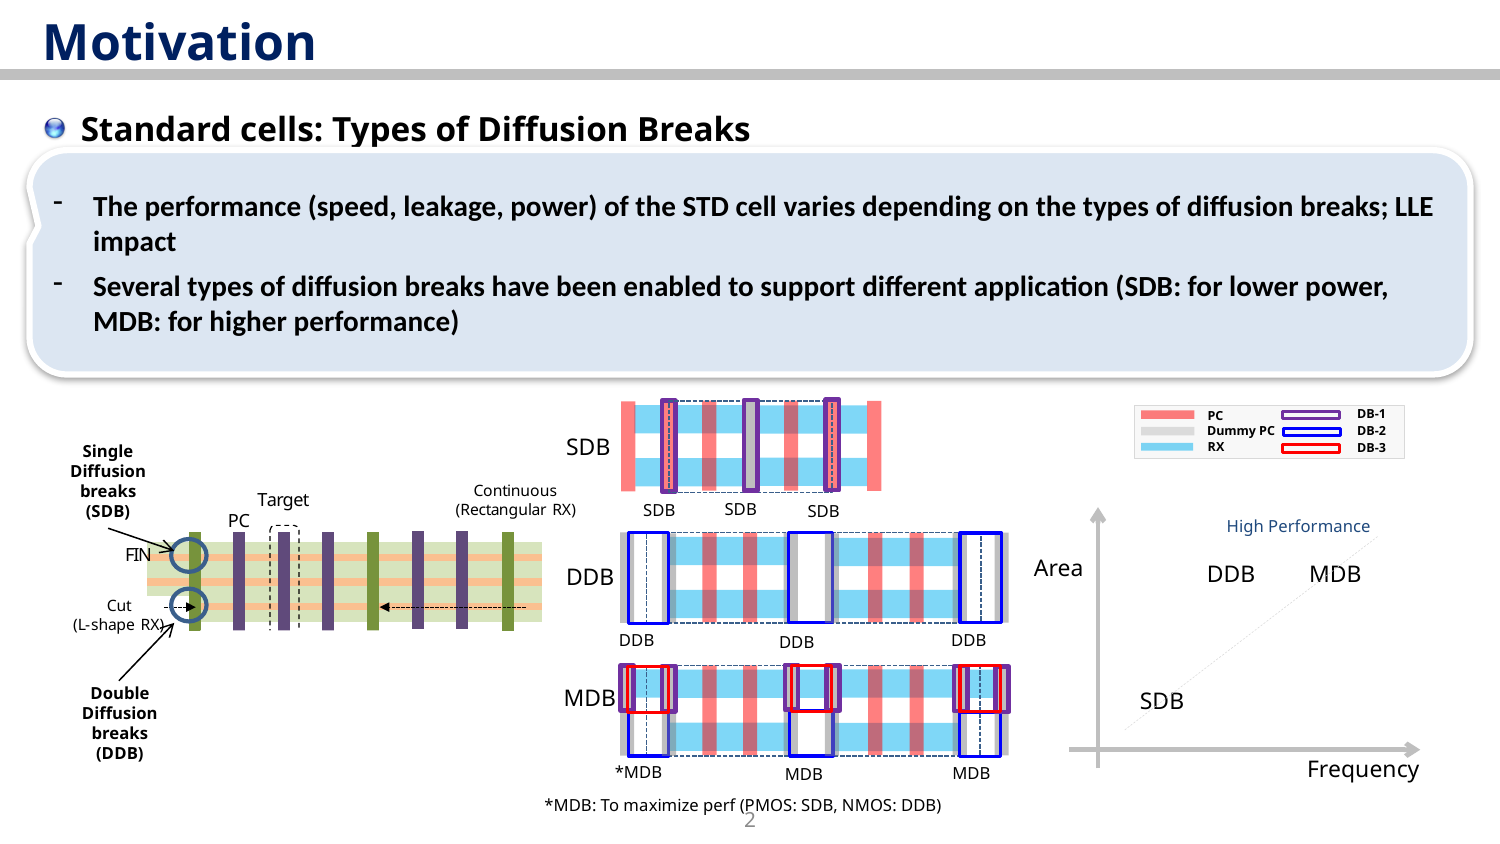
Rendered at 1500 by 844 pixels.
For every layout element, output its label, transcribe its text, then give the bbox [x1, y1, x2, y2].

text_box DDB [592, 554, 633, 600]
text_box *MDB: To maximize perf (PMOS: SDB, NMOS: DDB) [526, 785, 964, 824]
text_box DDB [601, 621, 672, 659]
text_box [636, 405, 661, 434]
text_box [657, 531, 788, 625]
text_box [628, 532, 669, 621]
slide_number 2 [0, 798, 1500, 844]
text_box [824, 531, 955, 625]
text_box The performance (speed, leakage, power) of the STD cell varies depending on the types of diffusion breaks; LLE impact Several types of diffusion breaks have been enabled to support different application (SDB: for lower power, MDB: for higher performance) [26, 146, 1474, 378]
text_box [840, 405, 867, 434]
text_box [960, 532, 1002, 621]
text_box [840, 457, 867, 487]
text_box [825, 399, 839, 491]
text_box [620, 532, 628, 554]
text_box [788, 532, 833, 622]
title Motivation [30, 5, 1470, 75]
text_box DDB [761, 622, 833, 661]
text_box SDB [789, 491, 858, 530]
text_box SDB [548, 423, 629, 469]
text_box [1002, 532, 1009, 623]
list Standard cells: Types of Diffusion Breaks [30, 367, 1470, 794]
text_box [636, 458, 661, 487]
text_box [662, 400, 668, 491]
text_box [620, 600, 628, 621]
text_box [667, 399, 743, 494]
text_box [548, 664, 1010, 781]
text_box [743, 400, 758, 491]
text_box [621, 401, 636, 492]
text_box [824, 533, 839, 624]
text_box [1016, 506, 1442, 801]
text_box [952, 532, 960, 621]
text_box [867, 400, 882, 491]
text_box [747, 399, 825, 494]
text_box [1134, 398, 1405, 466]
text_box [41, 433, 588, 752]
text_box SDB [707, 490, 775, 528]
text_box DDB [933, 621, 1004, 659]
text_box SDB [625, 491, 694, 529]
picture [42, 116, 67, 141]
list Standard cells: Types of Diffusion Breaks [30, 94, 1470, 163]
